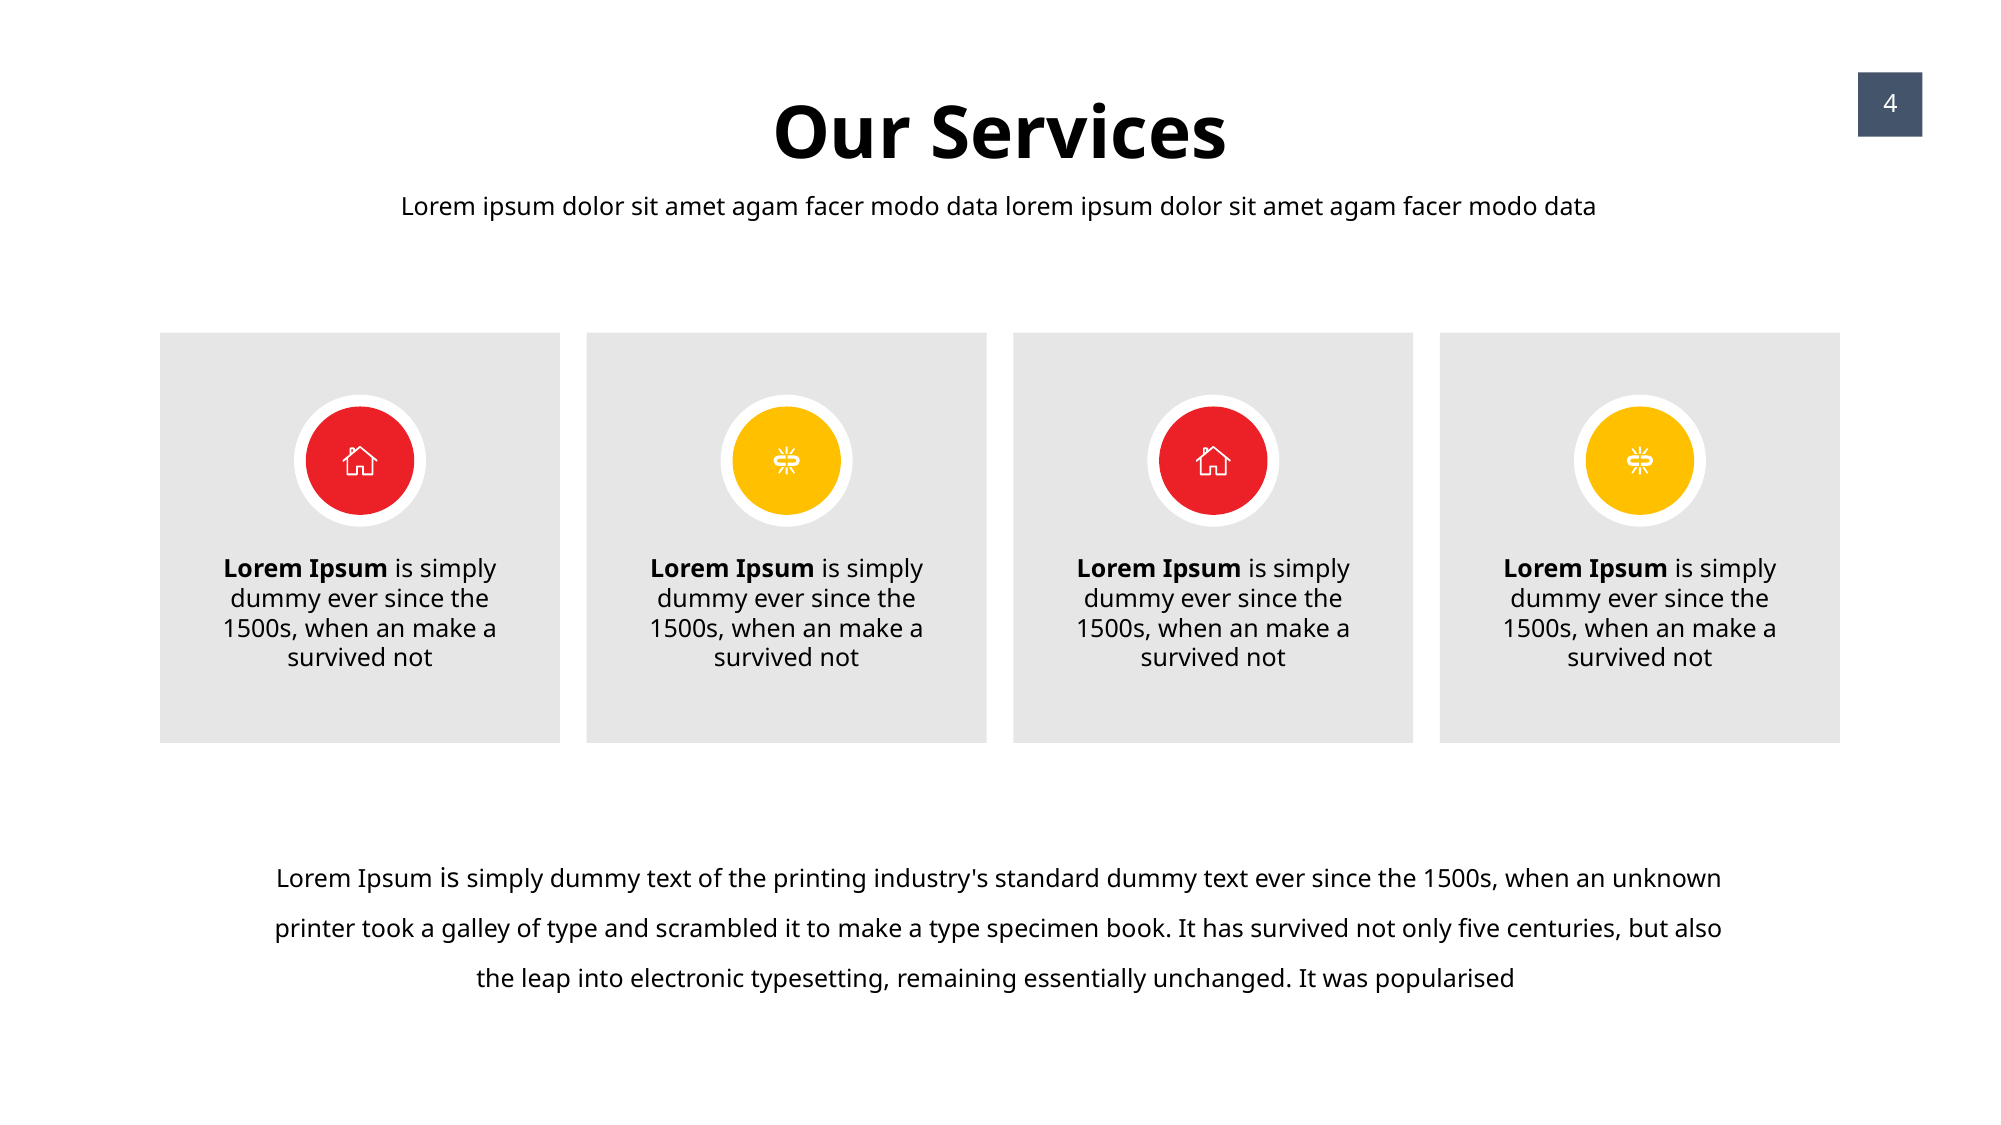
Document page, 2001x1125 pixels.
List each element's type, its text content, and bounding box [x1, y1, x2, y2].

text_box [1012, 332, 1414, 744]
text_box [619, 394, 955, 682]
title Our Services [137, 78, 1863, 186]
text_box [1045, 394, 1381, 682]
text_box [192, 394, 528, 682]
text_box [1439, 332, 1841, 744]
text_box [586, 332, 988, 744]
text_box [159, 332, 561, 744]
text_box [1472, 394, 1808, 682]
text_box Lorem ipsum dolor sit amet agam facer modo data lorem ipsum dolor sit amet agam facer modo data [137, 186, 1863, 227]
text_box Lorem Ipsum is simply dummy text of the printing industry's standard dummy text ever since the 1500s, when an unknown printer took a galley of type and scrambled it to make a type specimen book. It has survived not only five centuries, but also the leap into electronic typesetting, remaining essentially unchanged. It was popularised [251, 835, 1748, 1000]
slide_number 4 [1863, 78, 1927, 130]
